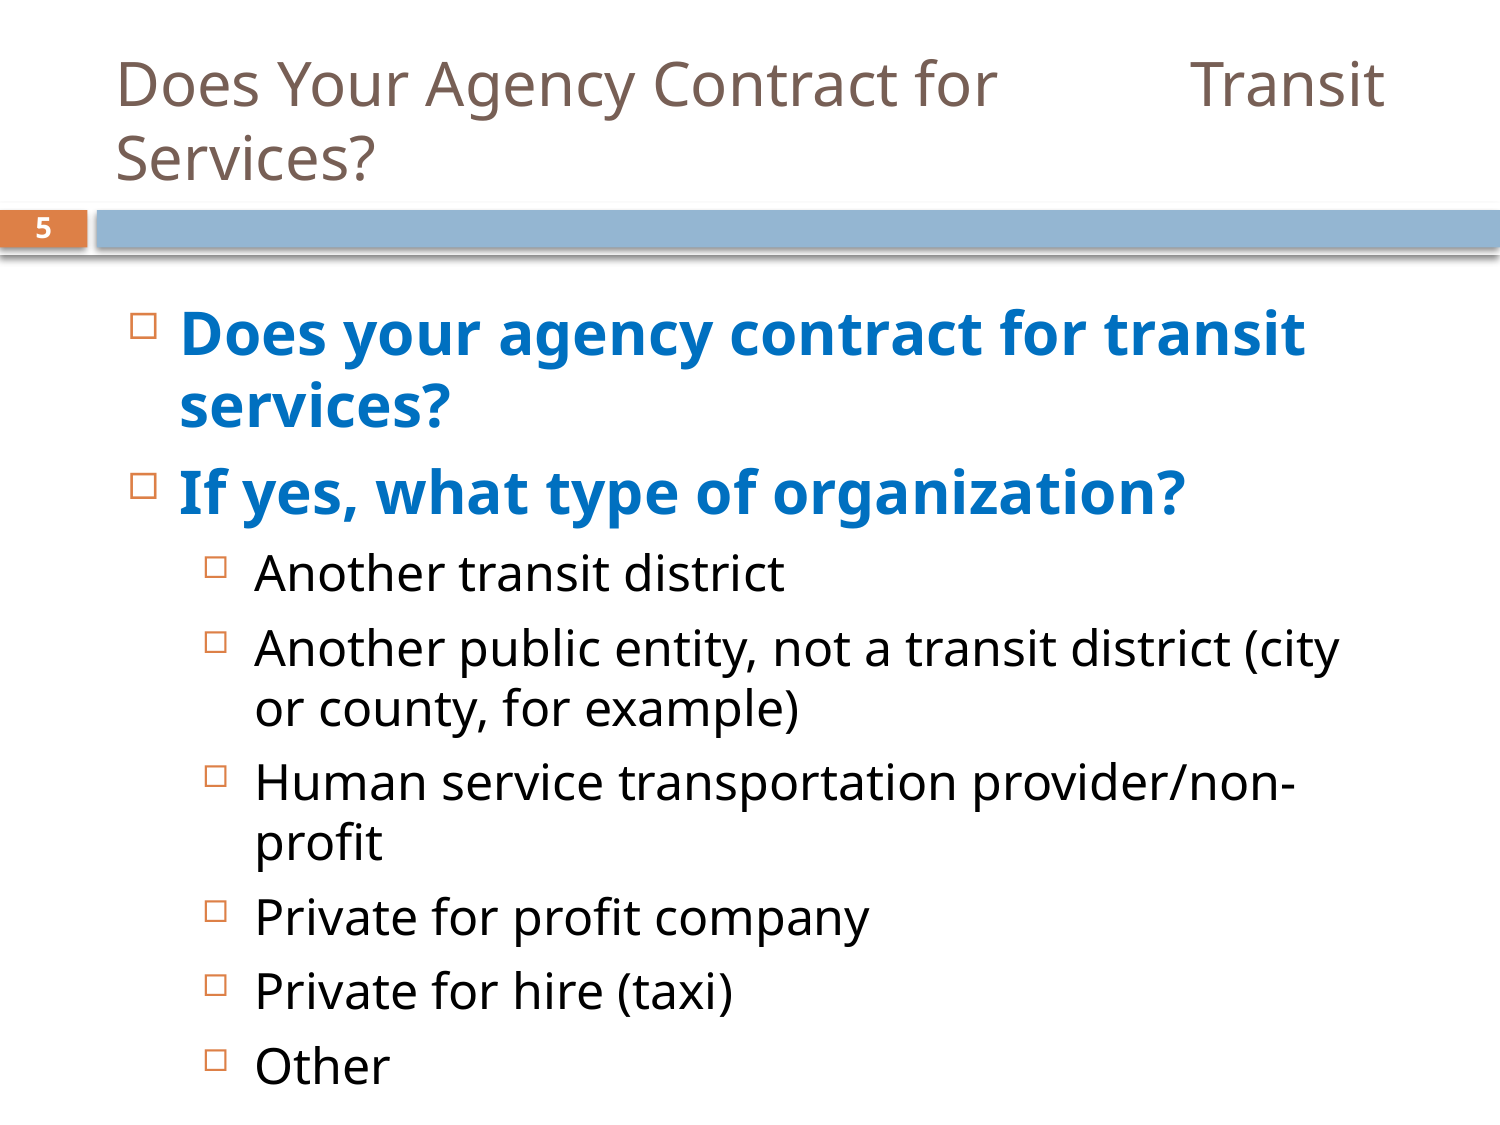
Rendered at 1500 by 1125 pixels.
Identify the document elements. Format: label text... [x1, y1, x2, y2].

text_box Does your agency contract for transit services? If yes, what type of organization? Another transit district Another public entity, not a transit district (city or county, for example) Human service transportation provider/non-profit Private for profit company Private for hire (taxi) Other [112, 287, 1400, 1102]
slide_number 5 [0, 208, 88, 249]
title Does Your Agency Contract for Transit Services? [100, 37, 1438, 200]
